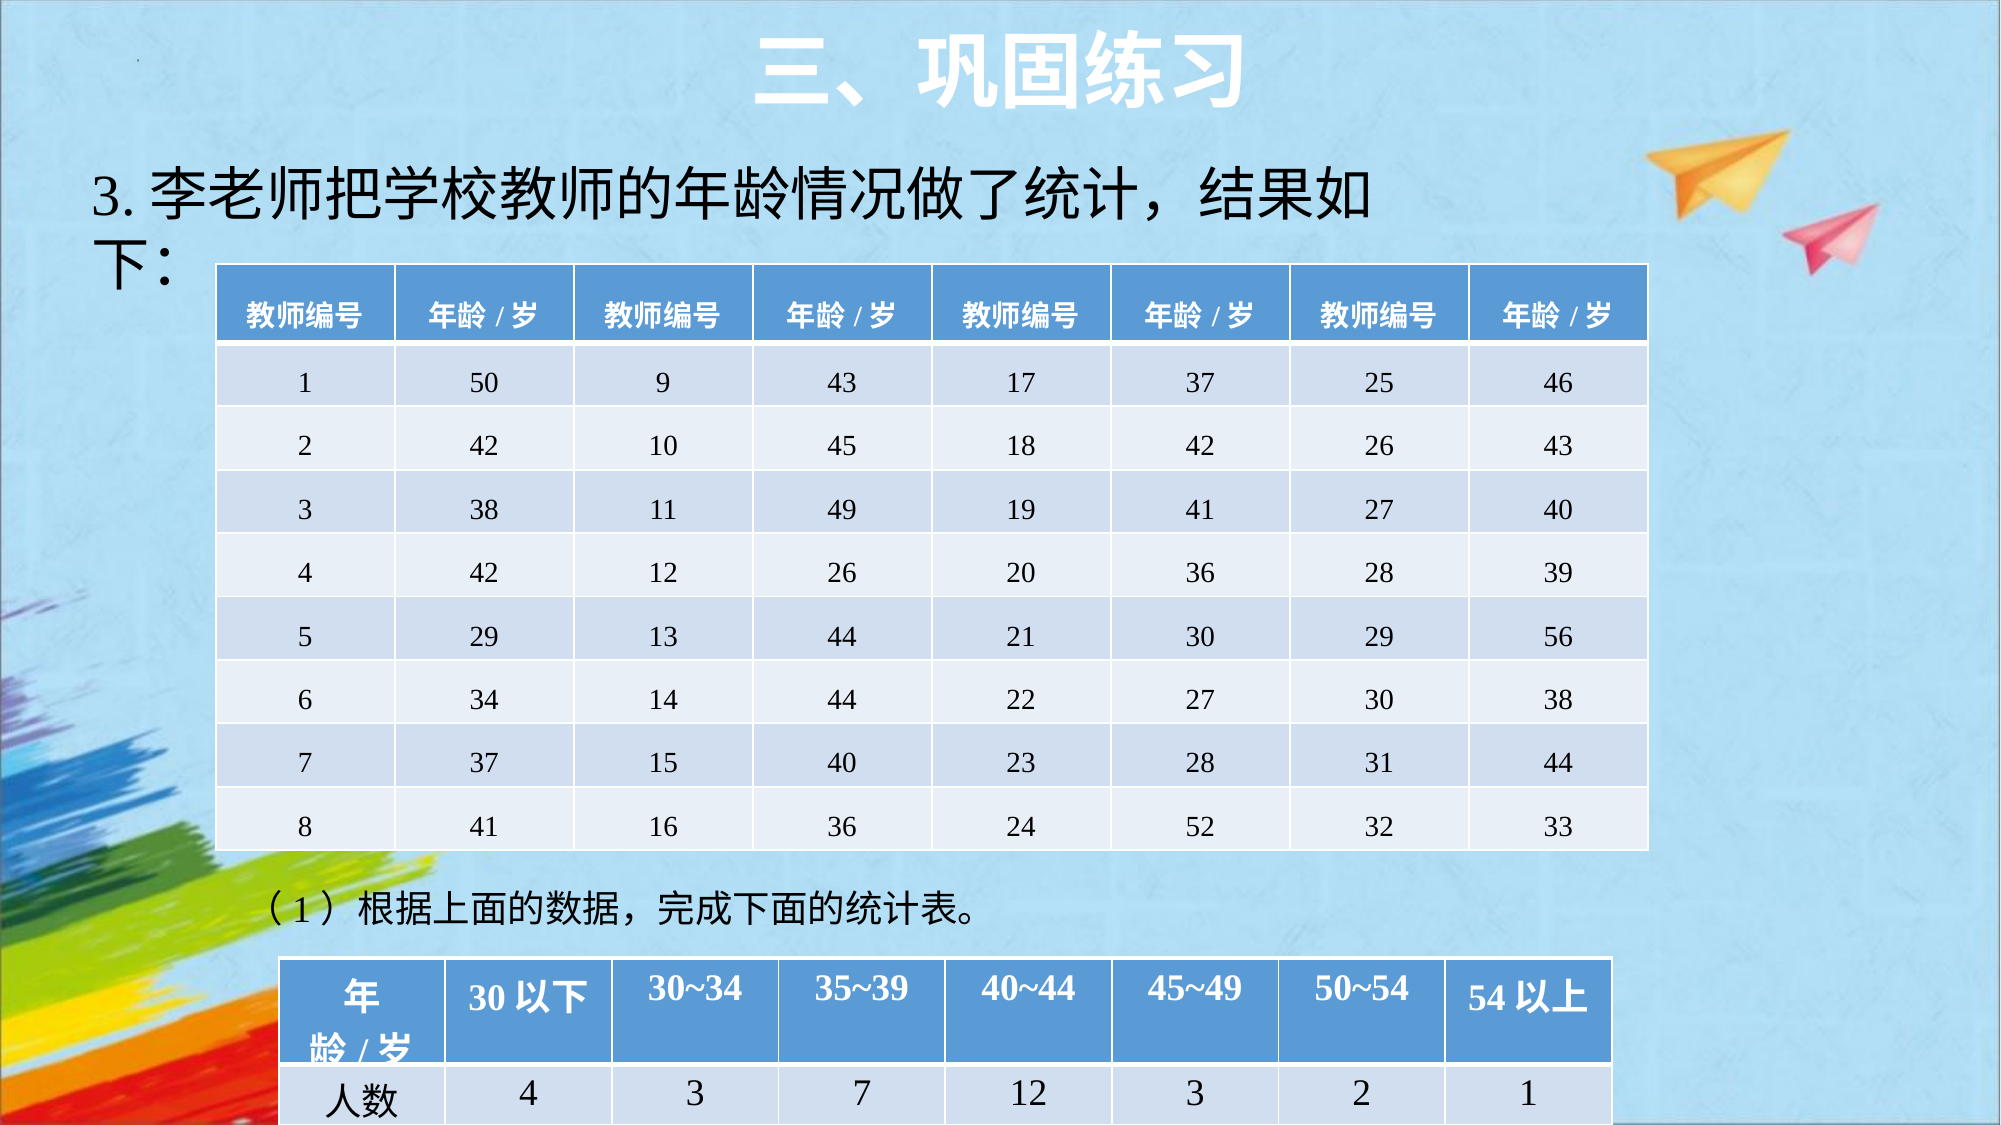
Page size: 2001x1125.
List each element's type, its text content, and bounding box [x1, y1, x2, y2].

table_header 54以上 [1446, 960, 1611, 1062]
table_cell 29 [396, 597, 573, 659]
table_cell 1 [217, 346, 394, 405]
table_cell 29 [1291, 597, 1468, 659]
table_cell 25 [1291, 346, 1468, 405]
table_cell 44 [754, 661, 931, 722]
table_cell 24 [933, 788, 1110, 849]
table_header 年龄/岁 [280, 960, 444, 1062]
table_cell 36 [1112, 534, 1289, 596]
table_cell 2 [1279, 1067, 1444, 1124]
table_cell 28 [1291, 534, 1468, 596]
table_cell 27 [1112, 661, 1289, 722]
table_cell 44 [754, 597, 931, 659]
table_header 年龄/岁 [396, 305, 573, 340]
table_cell 30 [1112, 597, 1289, 659]
table_cell 23 [933, 724, 1110, 786]
table_cell 21 [933, 597, 1110, 659]
table_cell 13 [575, 597, 752, 659]
table_cell 42 [396, 534, 573, 596]
table_header 教师编号 [933, 305, 1110, 340]
table_cell 42 [396, 407, 573, 469]
table_cell 50 [396, 346, 573, 405]
table_cell 37 [396, 724, 573, 786]
table_cell 41 [1112, 471, 1289, 532]
table_header 年龄/岁 [754, 305, 931, 340]
table_cell 40 [754, 724, 931, 786]
table_cell 41 [396, 788, 573, 849]
table_cell 3 [613, 1067, 778, 1124]
table_header 45~49 [1113, 960, 1278, 1062]
text_box （1）根据上面的数据，完成下面的统计表。 [231, 877, 1470, 938]
table_cell 3 [1113, 1067, 1278, 1124]
table_cell 37 [1112, 346, 1289, 405]
table_cell 9 [575, 346, 752, 405]
table_cell 11 [575, 471, 752, 532]
table_cell 40 [1470, 471, 1647, 532]
table_cell 10 [575, 407, 752, 469]
table_header 40~44 [946, 960, 1111, 1062]
text_box 三、巩固练习 [0, 0, 2000, 138]
table_cell 33 [1470, 788, 1647, 849]
table_cell 42 [1112, 407, 1289, 469]
table_cell 4 [217, 534, 394, 596]
table_cell 1 [1446, 1067, 1611, 1124]
table_cell 8 [217, 788, 394, 849]
table_cell 34 [396, 661, 573, 722]
table_cell 22 [933, 661, 1110, 722]
table_cell 45 [754, 407, 931, 469]
table_cell 2 [217, 407, 394, 469]
table_cell 26 [754, 534, 931, 596]
table_cell 52 [1112, 788, 1289, 849]
text_box 3.李老师把学校教师的年龄情况做了统计，结果如下： [77, 149, 1446, 305]
table_cell 12 [946, 1067, 1111, 1124]
table_cell 12 [575, 534, 752, 596]
table_cell 19 [933, 471, 1110, 532]
table_header 35~39 [779, 960, 944, 1062]
table_header 教师编号 [1291, 265, 1468, 340]
table_header 50~54 [1279, 960, 1444, 1062]
table_cell 4 [446, 1067, 611, 1124]
table_cell 39 [1470, 534, 1647, 596]
table_header 年龄/岁 [1470, 265, 1647, 340]
table_cell 14 [575, 661, 752, 722]
table_cell 16 [575, 788, 752, 849]
table_cell 7 [779, 1067, 944, 1124]
table_cell 26 [1291, 407, 1468, 469]
table_cell 17 [933, 346, 1110, 405]
table_cell 43 [754, 346, 931, 405]
table_cell 27 [1291, 471, 1468, 532]
table_cell 30 [1291, 661, 1468, 722]
table_cell 56 [1470, 597, 1647, 659]
table_cell 38 [1470, 661, 1647, 722]
table_header 教师编号 [575, 305, 752, 340]
table_cell 28 [1112, 724, 1289, 786]
table_cell 38 [396, 471, 573, 532]
table_cell 15 [575, 724, 752, 786]
table_cell 7 [217, 724, 394, 786]
table_header 年龄/岁 [1112, 305, 1289, 340]
table_cell 49 [754, 471, 931, 532]
table_header 30~34 [613, 960, 778, 1062]
table_cell 6 [217, 661, 394, 722]
picture [0, 0, 2001, 1125]
table_header 30以下 [446, 960, 611, 1062]
table_cell 20 [933, 534, 1110, 596]
table_cell 3 [217, 471, 394, 532]
table_cell 18 [933, 407, 1110, 469]
table_cell 36 [754, 788, 931, 849]
table_cell 5 [217, 597, 394, 659]
table_cell 44 [1470, 724, 1647, 786]
table_cell 43 [1470, 407, 1647, 469]
table_cell 32 [1291, 788, 1468, 849]
table_cell 人数 [280, 1067, 444, 1124]
table_header 教师编号 [217, 305, 394, 340]
table_cell 46 [1470, 346, 1647, 405]
table_cell 31 [1291, 724, 1468, 786]
